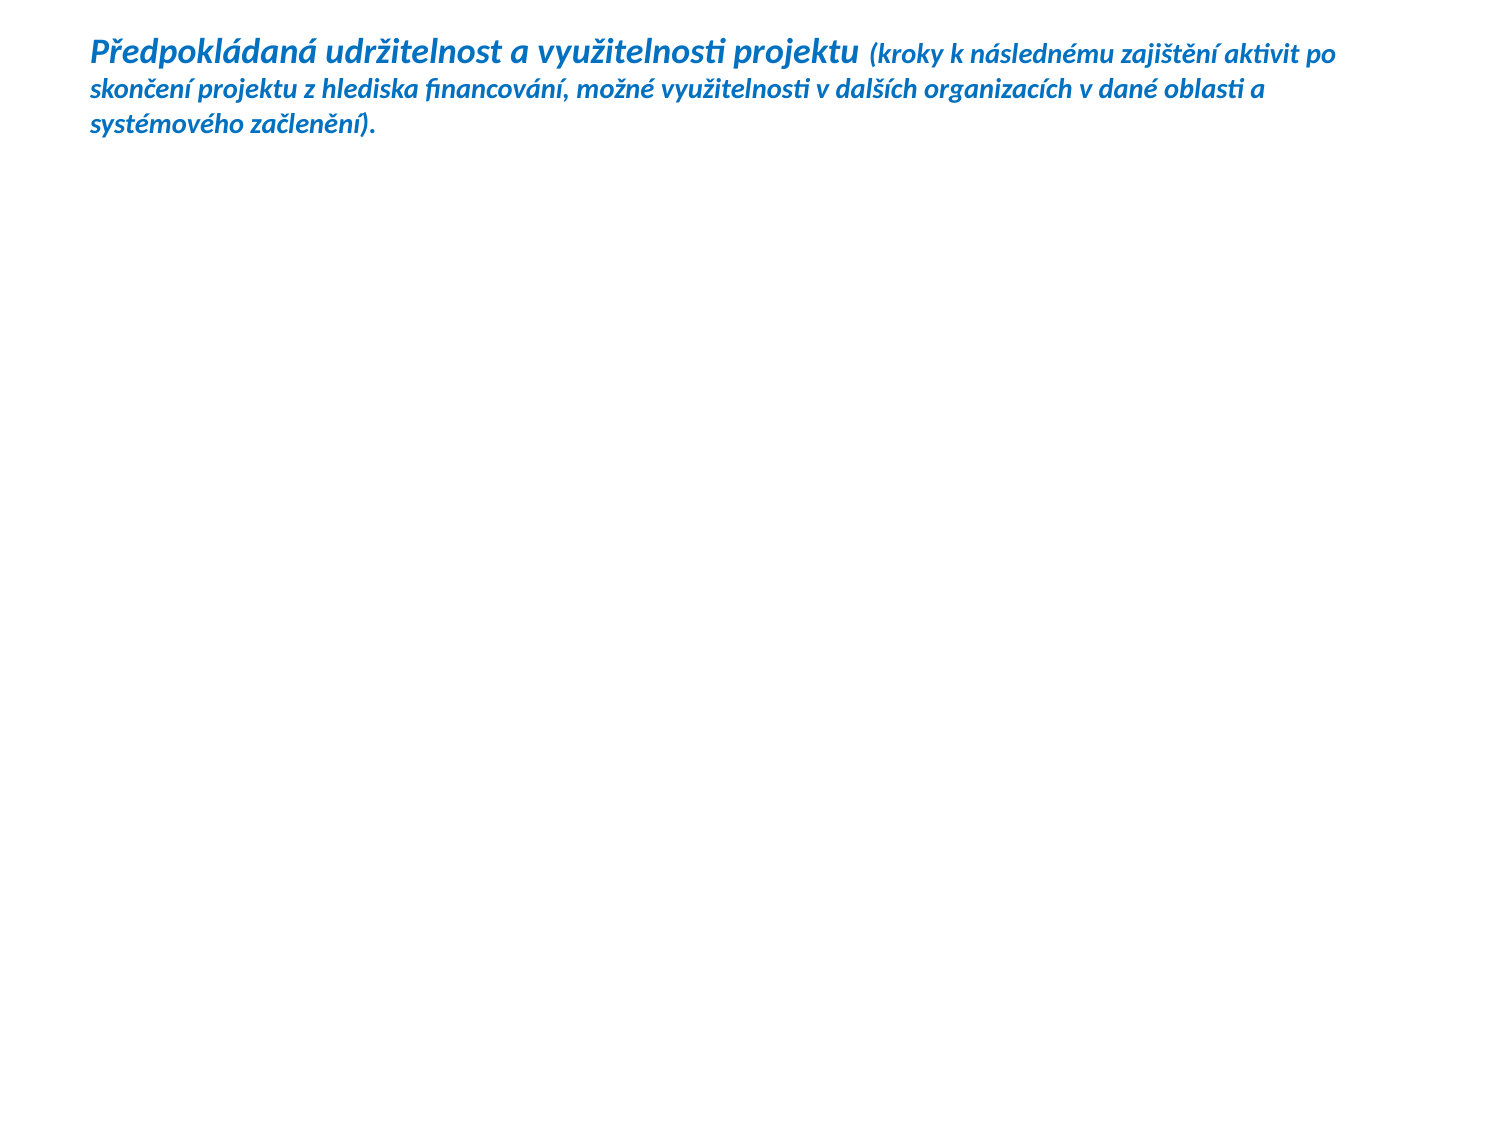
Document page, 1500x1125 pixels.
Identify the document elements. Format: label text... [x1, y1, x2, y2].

title Předpokládaná udržitelnost a využitelnosti projektu (kroky k následnému zajištění aktivit po skončení projektu z hlediska financování, možné využitelnosti v dalších organizacích v dané oblasti a systémového začlenění). [75, 19, 1425, 147]
